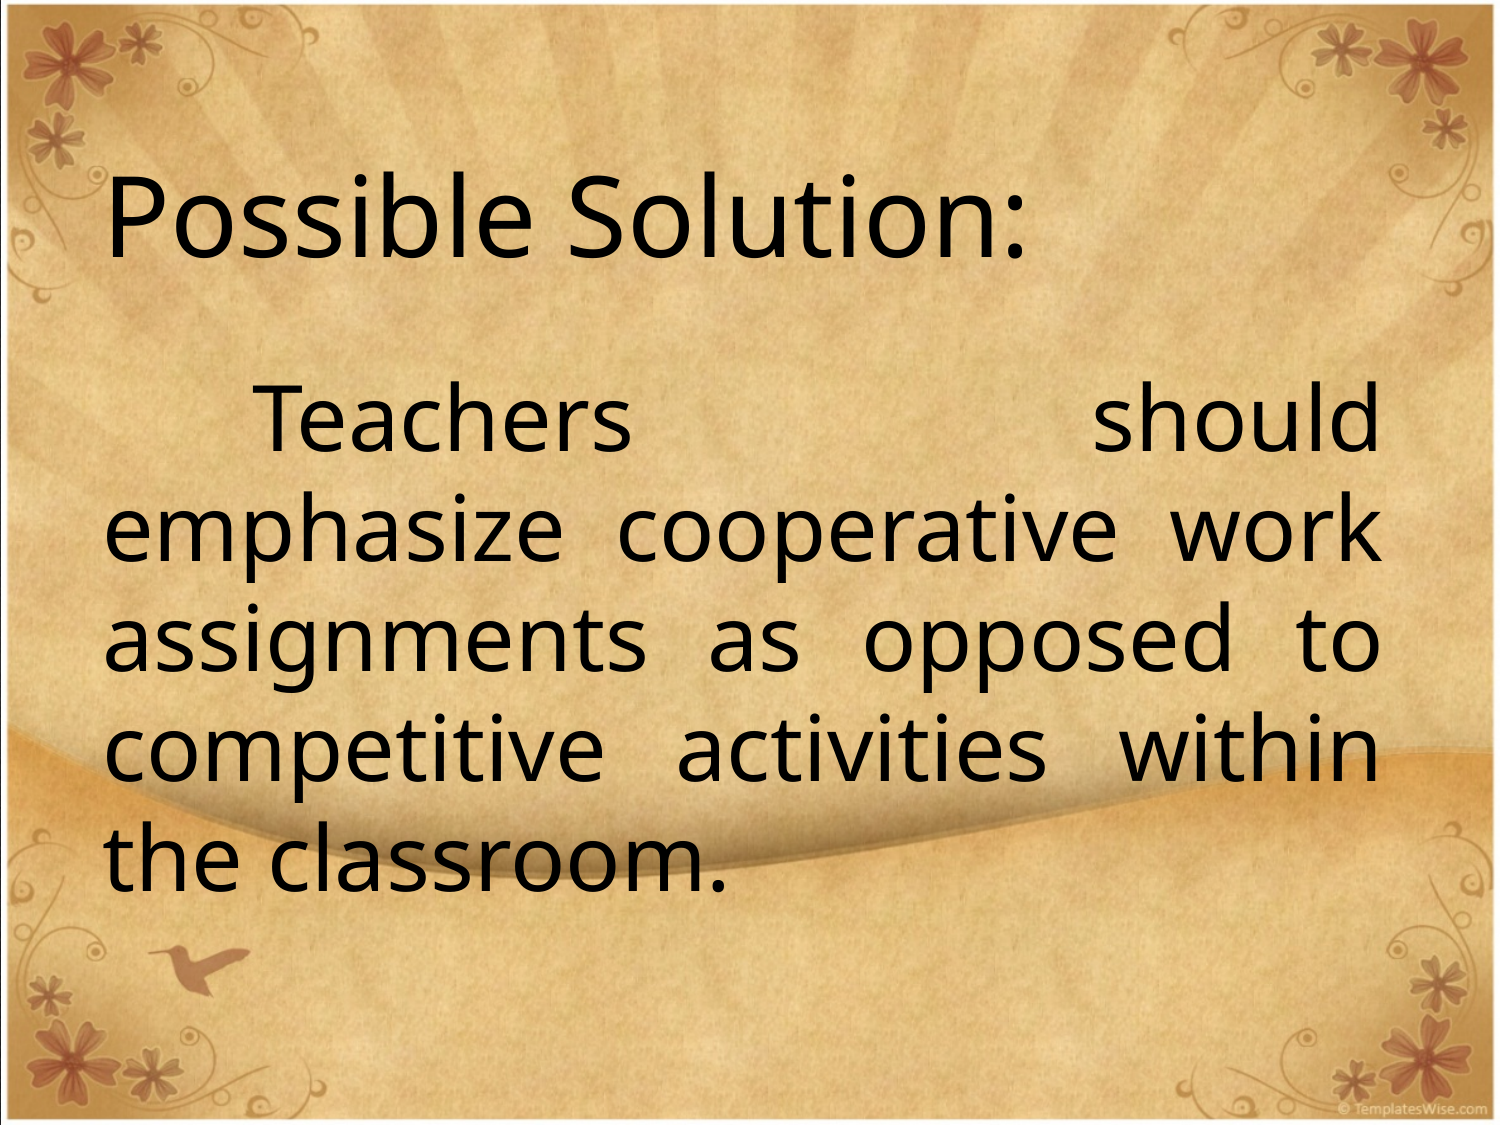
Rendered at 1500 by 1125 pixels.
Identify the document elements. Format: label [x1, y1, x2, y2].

list [0, 0, 1500, 1125]
